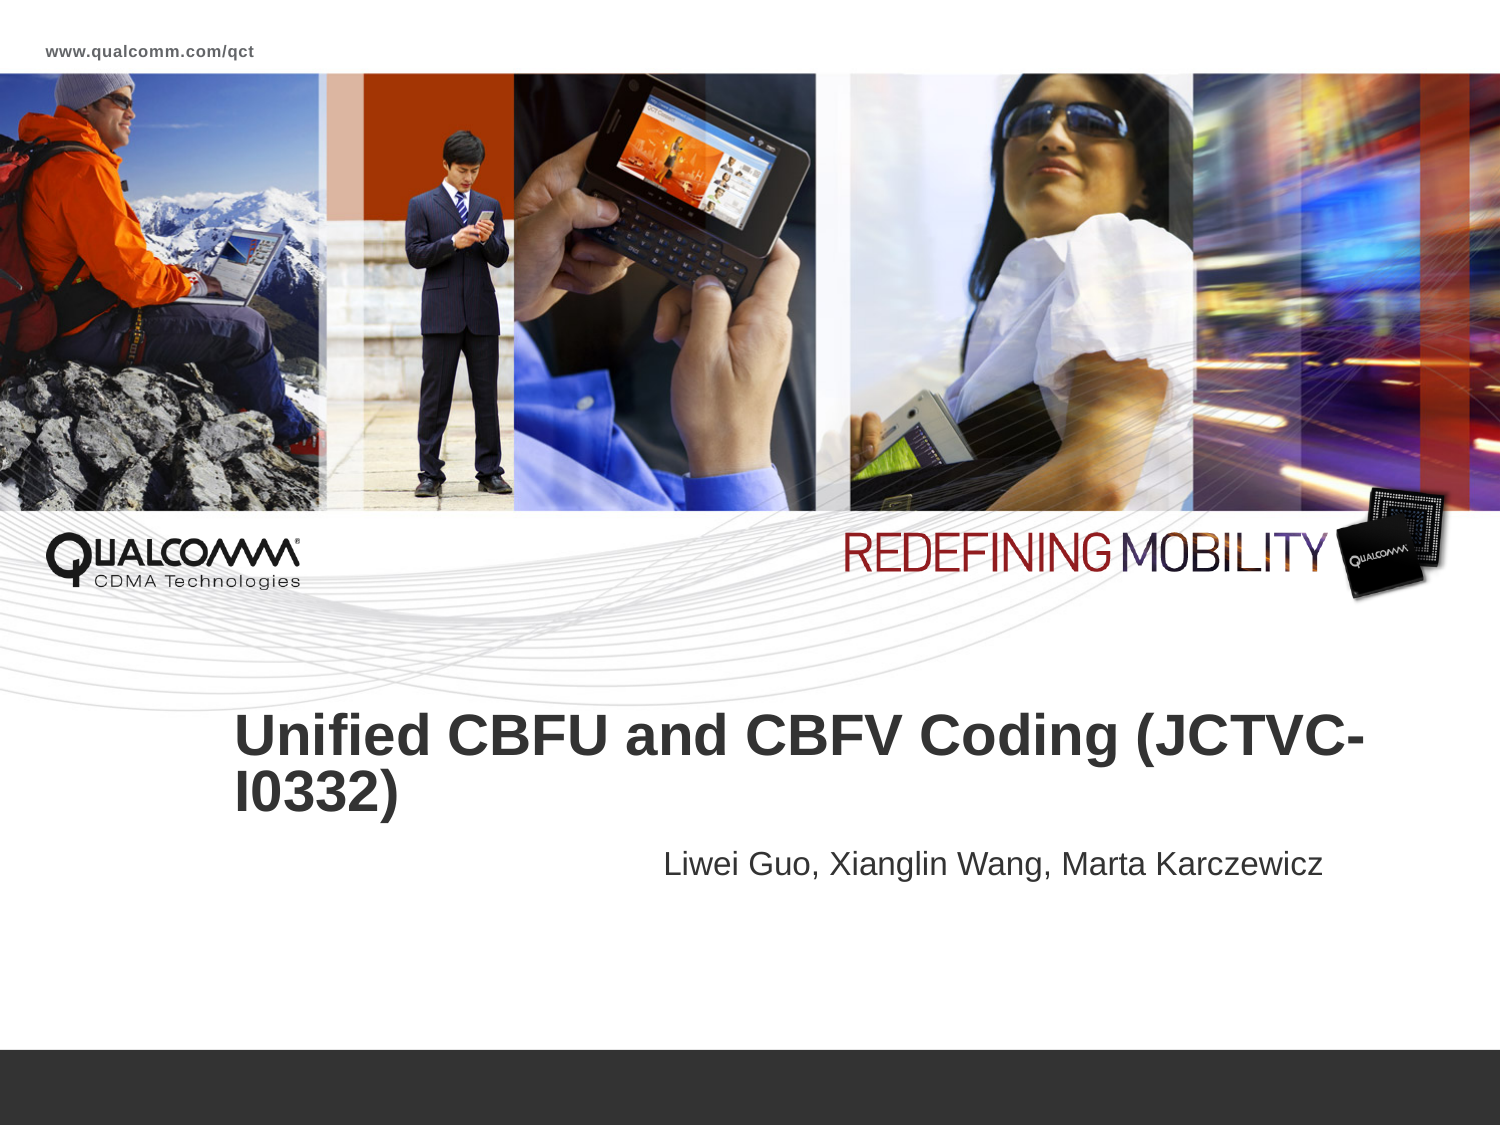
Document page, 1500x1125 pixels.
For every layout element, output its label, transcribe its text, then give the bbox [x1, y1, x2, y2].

picture [0, 12, 1500, 744]
subtitle Liwei Guo, Xianglin Wang, Marta Karczewicz [343, 833, 1341, 936]
picture [30, 1048, 372, 1052]
title Unified CBFU and CBFV Coding (JCTVC-I0332) [219, 589, 1478, 831]
